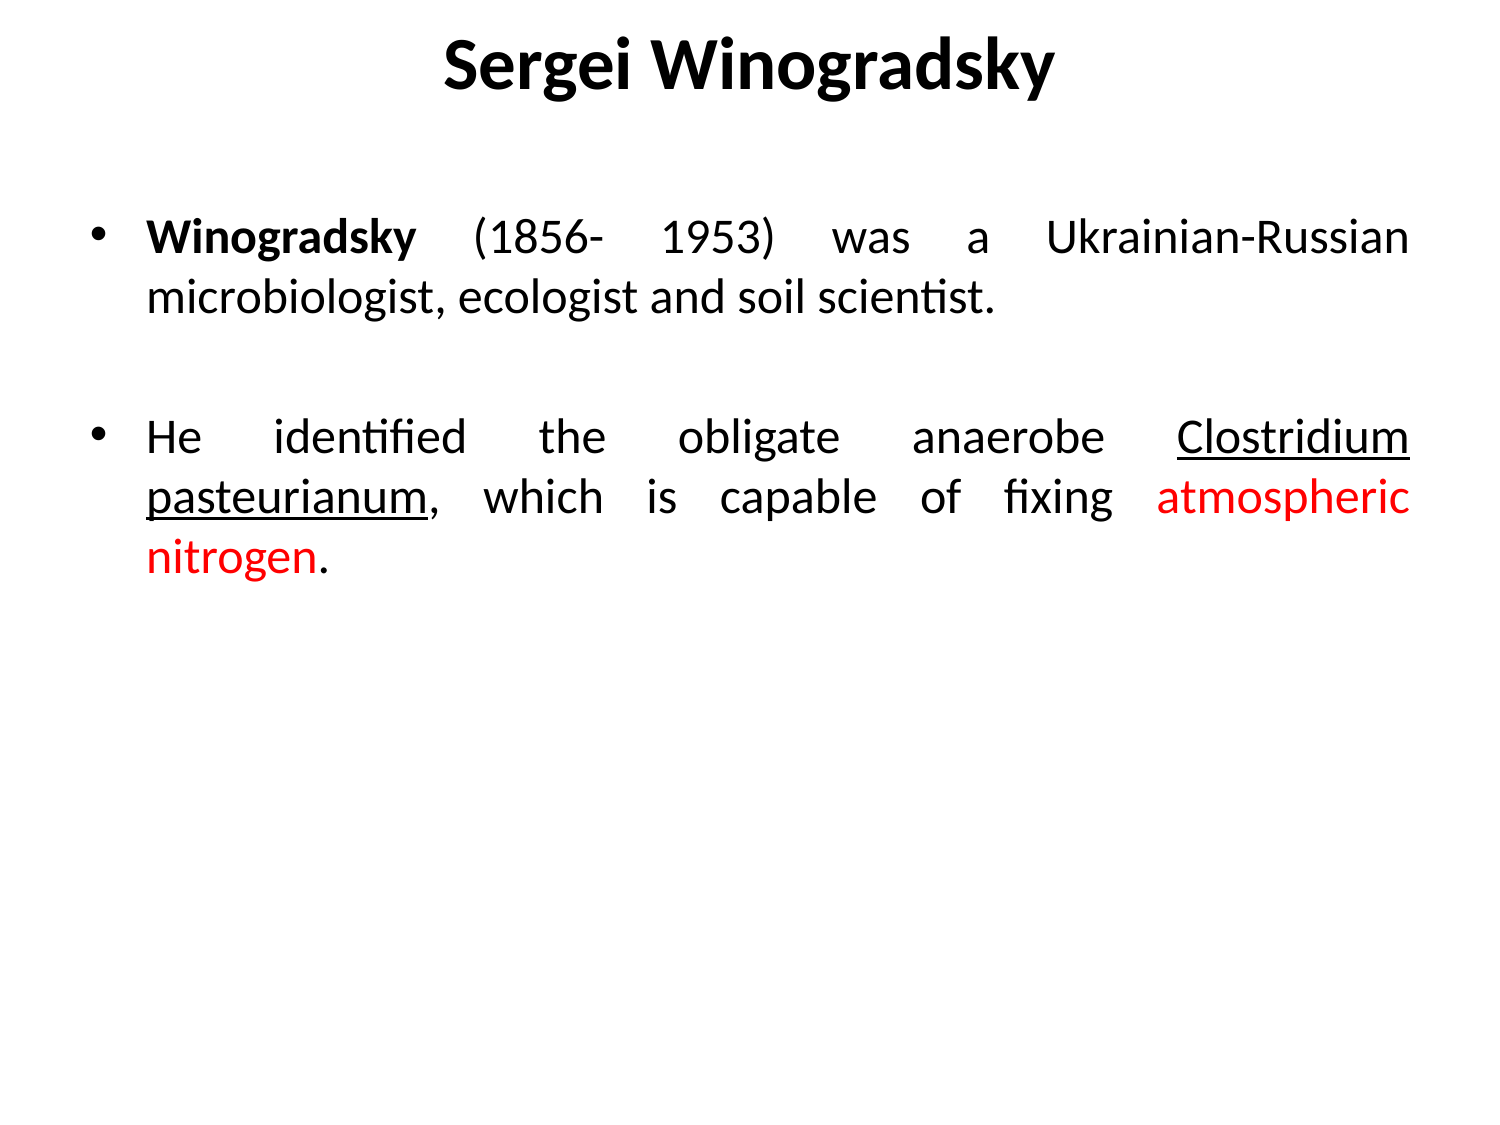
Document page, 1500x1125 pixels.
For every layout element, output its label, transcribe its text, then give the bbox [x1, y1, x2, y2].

text_box Sergei Winogradsky [74, 7, 1425, 159]
text_box Winogradsky (1856- 1953) was a Ukrainian-Russian microbiologist, ecologist and soil scientist. He identified the obligate anaerobe Clostridium pasteurianum, which is capable of fixing atmospheric nitrogen. [74, 196, 1425, 1094]
